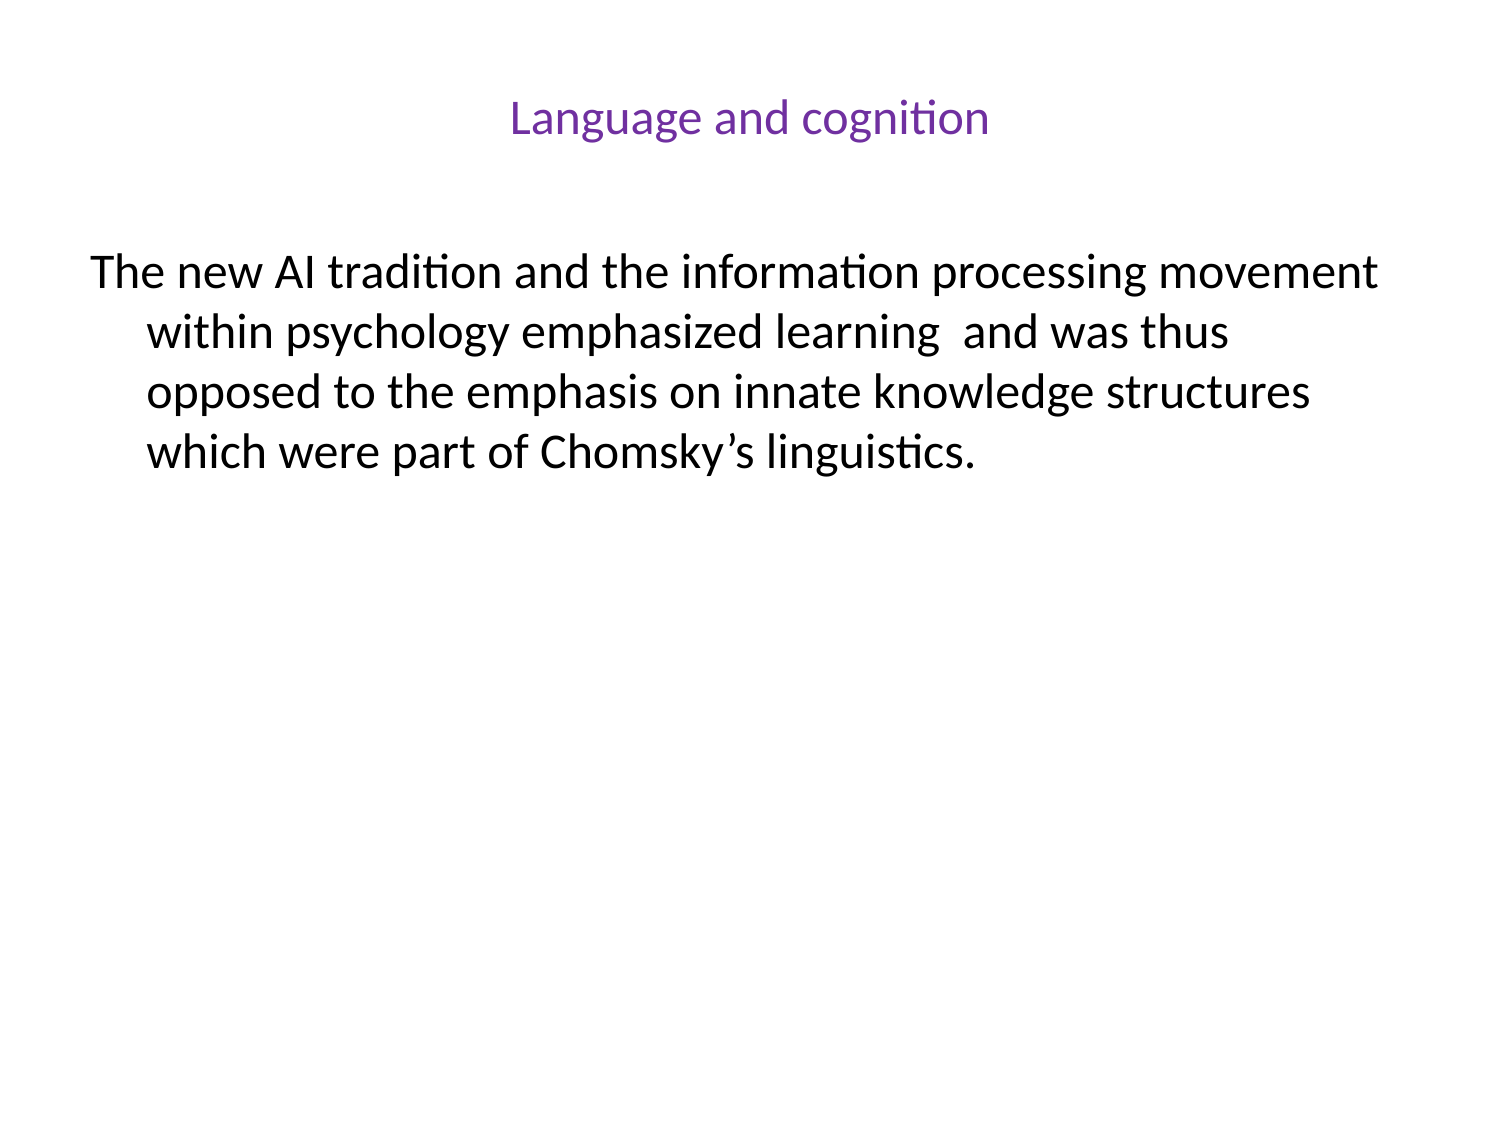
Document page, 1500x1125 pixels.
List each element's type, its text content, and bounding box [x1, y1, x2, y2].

title Language and cognition [75, 45, 1425, 160]
list The new AI tradition and the information processing movement within psychology emphasized learning and was thus opposed to the emphasis on innate knowledge structures which were part of Chomsky’s linguistics. [75, 160, 1425, 811]
